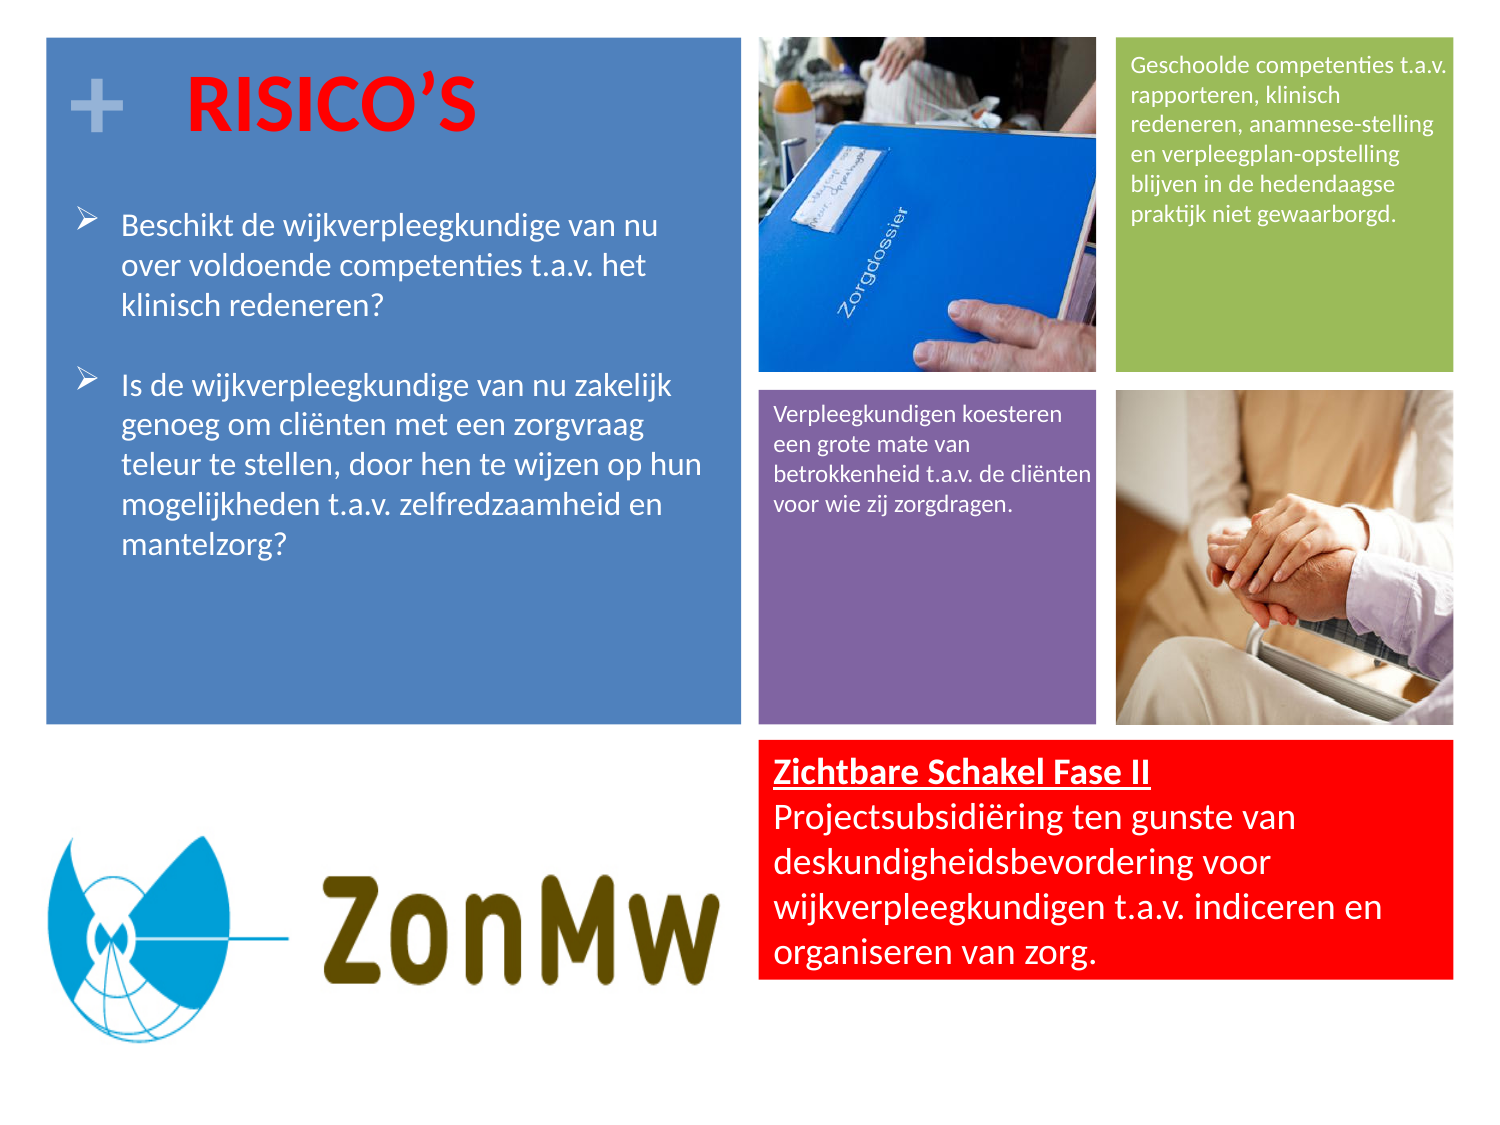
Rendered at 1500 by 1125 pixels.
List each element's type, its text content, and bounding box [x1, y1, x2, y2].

text_box Beschikt de wijkverpleegkundige van nu over voldoende competenties t.a.v. het klinisch redeneren? Is de wijkverpleegkundige van nu zakelijk genoeg om cliënten met een zorgvraag teleur te stellen, door hen te wijzen op hun mogelijkheden t.a.v. zelfredzaamheid en mantelzorg? [59, 195, 732, 570]
text_box Geschoolde competenties t.a.v. rapporteren, klinisch redeneren, anamnese-stelling en verpleegplan-opstelling blijven in de hedendaagse praktijk niet gewaarborgd. [1115, 40, 1470, 236]
text_box Verpleegkundigen koesteren een grote mate van betrokkenheid t.a.v. de cliënten voor wie zij zorgdragen. [758, 389, 1113, 525]
text_box Zichtbare Schakel Fase II Projectsubsidiëring ten gunste van deskundigheidsbevordering voor wijkverpleegkundigen t.a.v. indiceren en organiseren van zorg. [758, 739, 1454, 980]
text_box RISICO’S [171, 40, 494, 156]
picture [758, 37, 1097, 373]
picture [1115, 389, 1454, 725]
picture [13, 814, 759, 1070]
